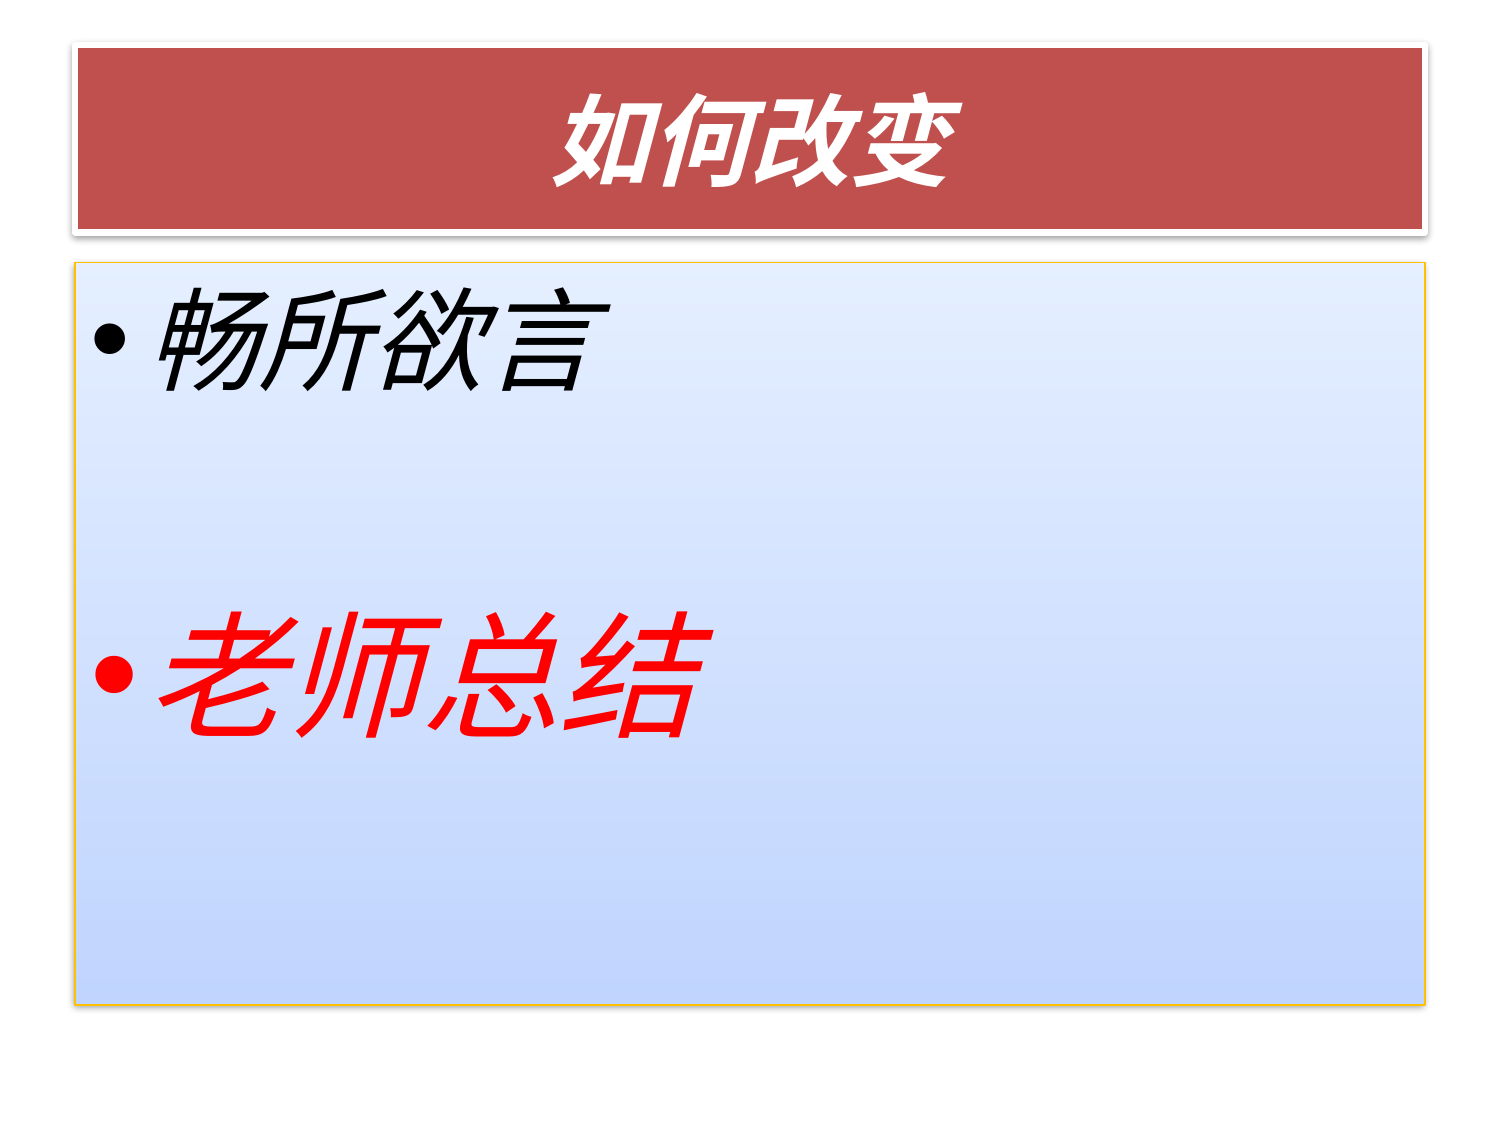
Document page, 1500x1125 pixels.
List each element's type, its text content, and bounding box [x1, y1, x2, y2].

title 如何改变 [72, 42, 1428, 236]
list 畅所欲言 老师总结 [74, 262, 1426, 1006]
